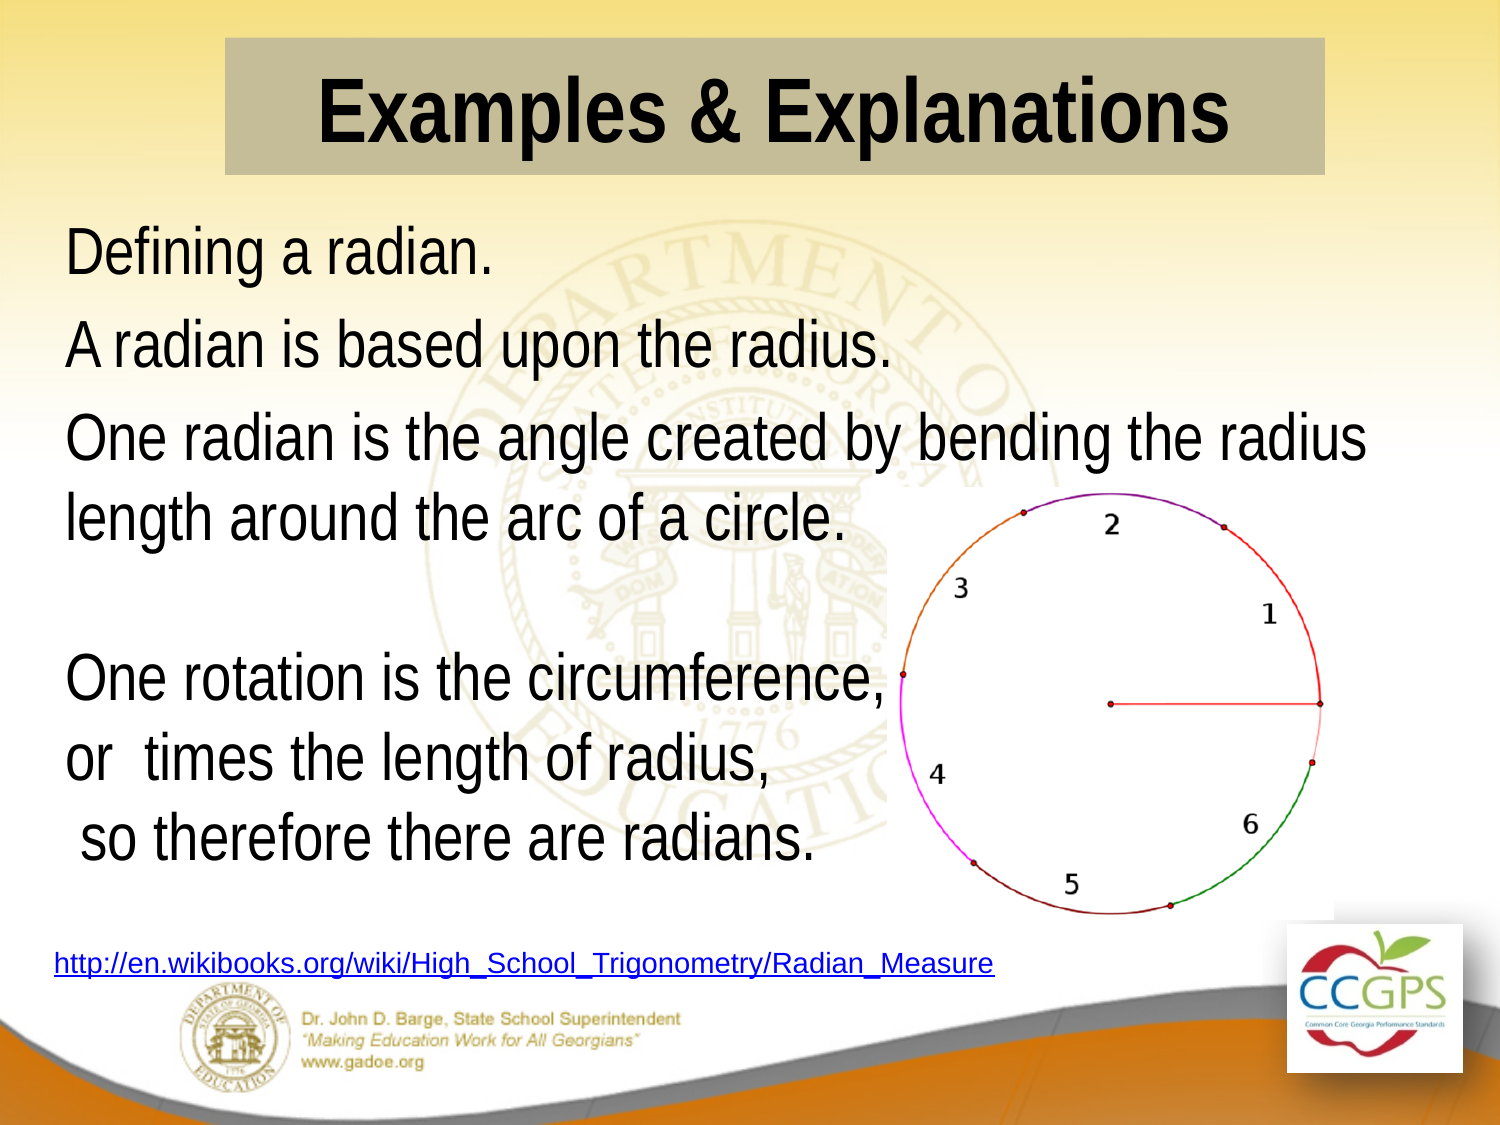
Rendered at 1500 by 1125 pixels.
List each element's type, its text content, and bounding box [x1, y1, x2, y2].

text_box http://en.wikibooks.org/wiki/High_School_Trigonometry/Radian_Measure [39, 936, 1011, 987]
title Examples & Explanations [224, 37, 1326, 176]
picture [0, 0, 1500, 1125]
